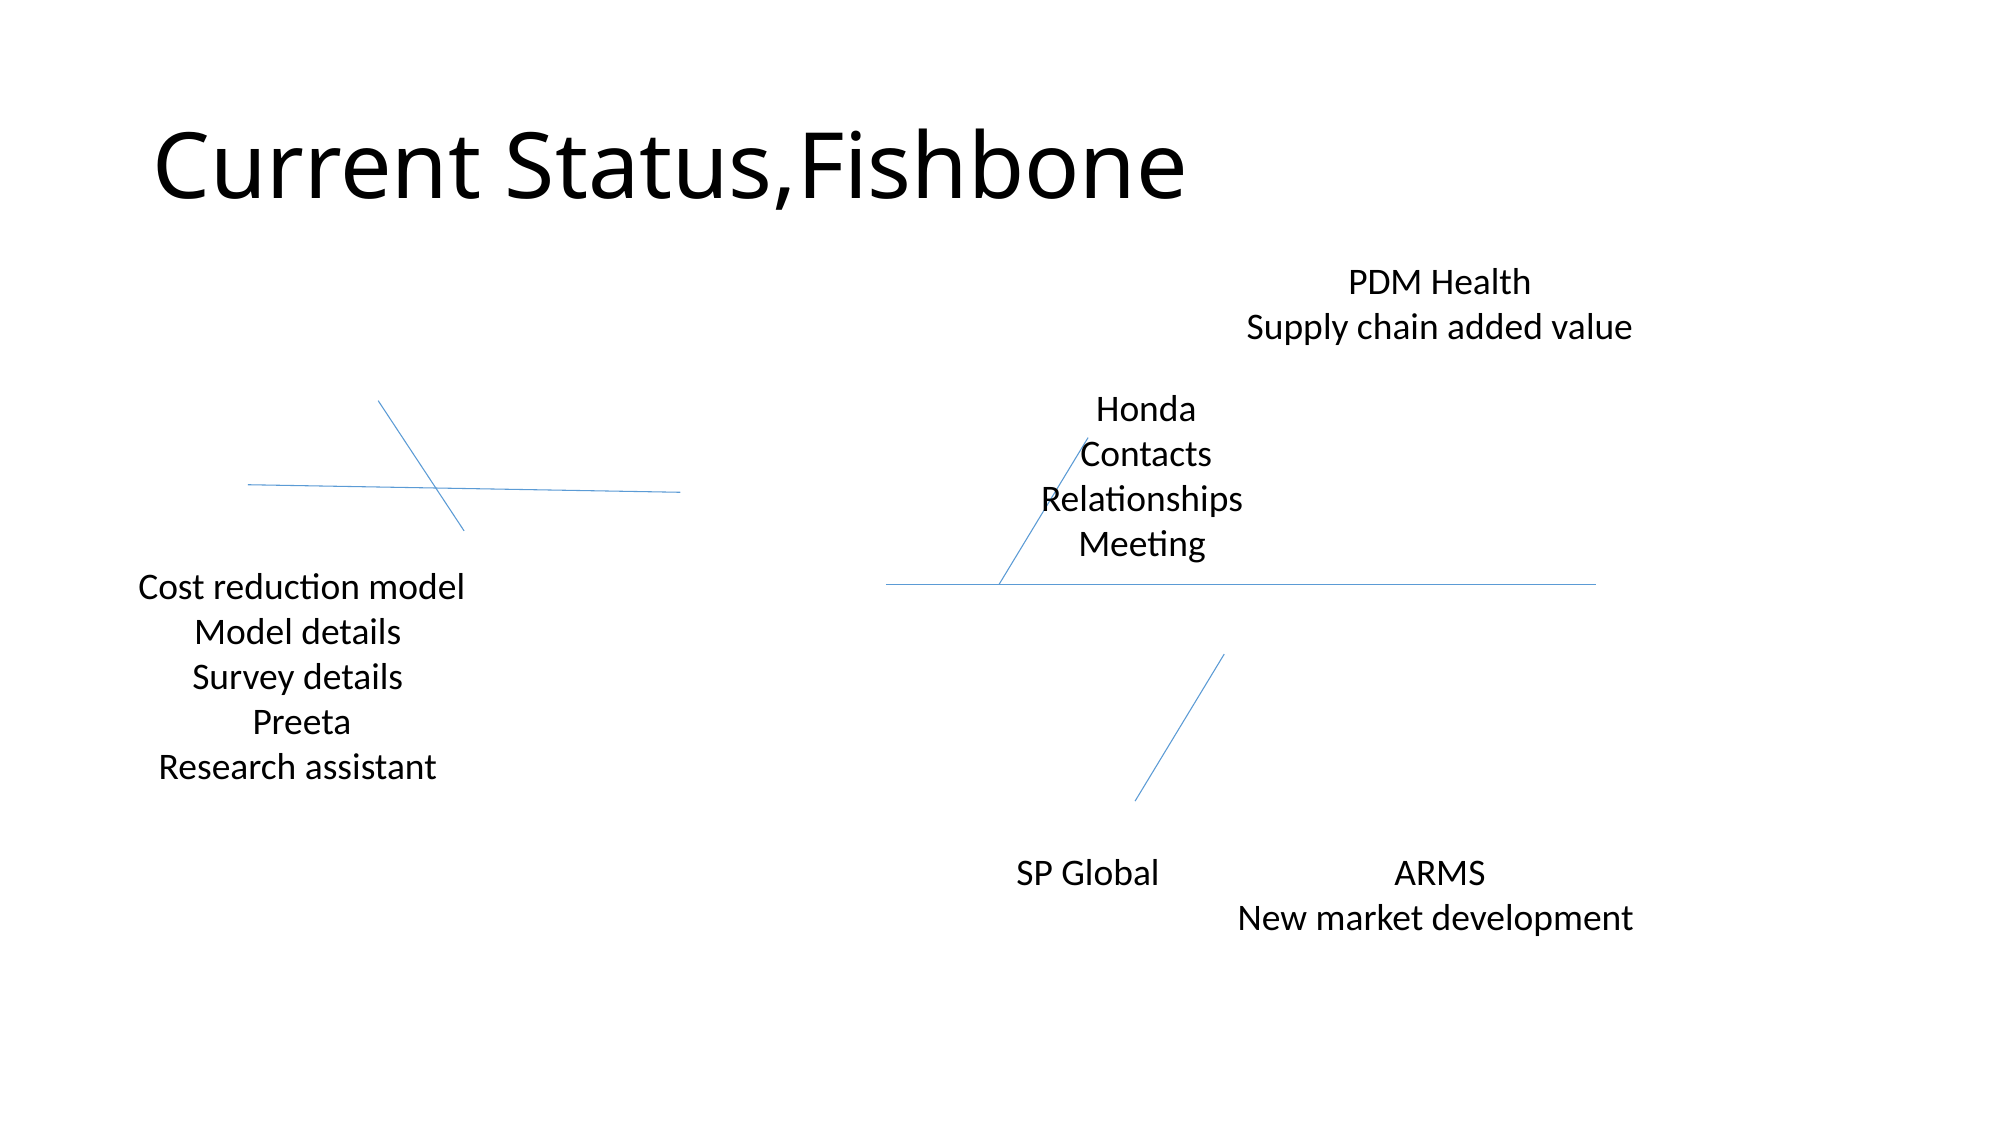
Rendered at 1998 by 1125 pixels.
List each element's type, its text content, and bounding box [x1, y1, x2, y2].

text_box ARMS New market development [1179, 840, 1701, 945]
text_box PDM Health Supply chain added value [1179, 250, 1701, 355]
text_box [247, 484, 378, 493]
text_box Cost reduction model Model details Survey details Preeta Research assistant [41, 554, 563, 794]
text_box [1135, 654, 1225, 802]
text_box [998, 437, 1089, 585]
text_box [465, 484, 681, 493]
text_box Honda Contacts Relationships Meeting [886, 377, 1407, 572]
title Current Status,Fishbone [137, 59, 1861, 278]
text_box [378, 400, 465, 531]
text_box SP Global [827, 840, 1179, 900]
